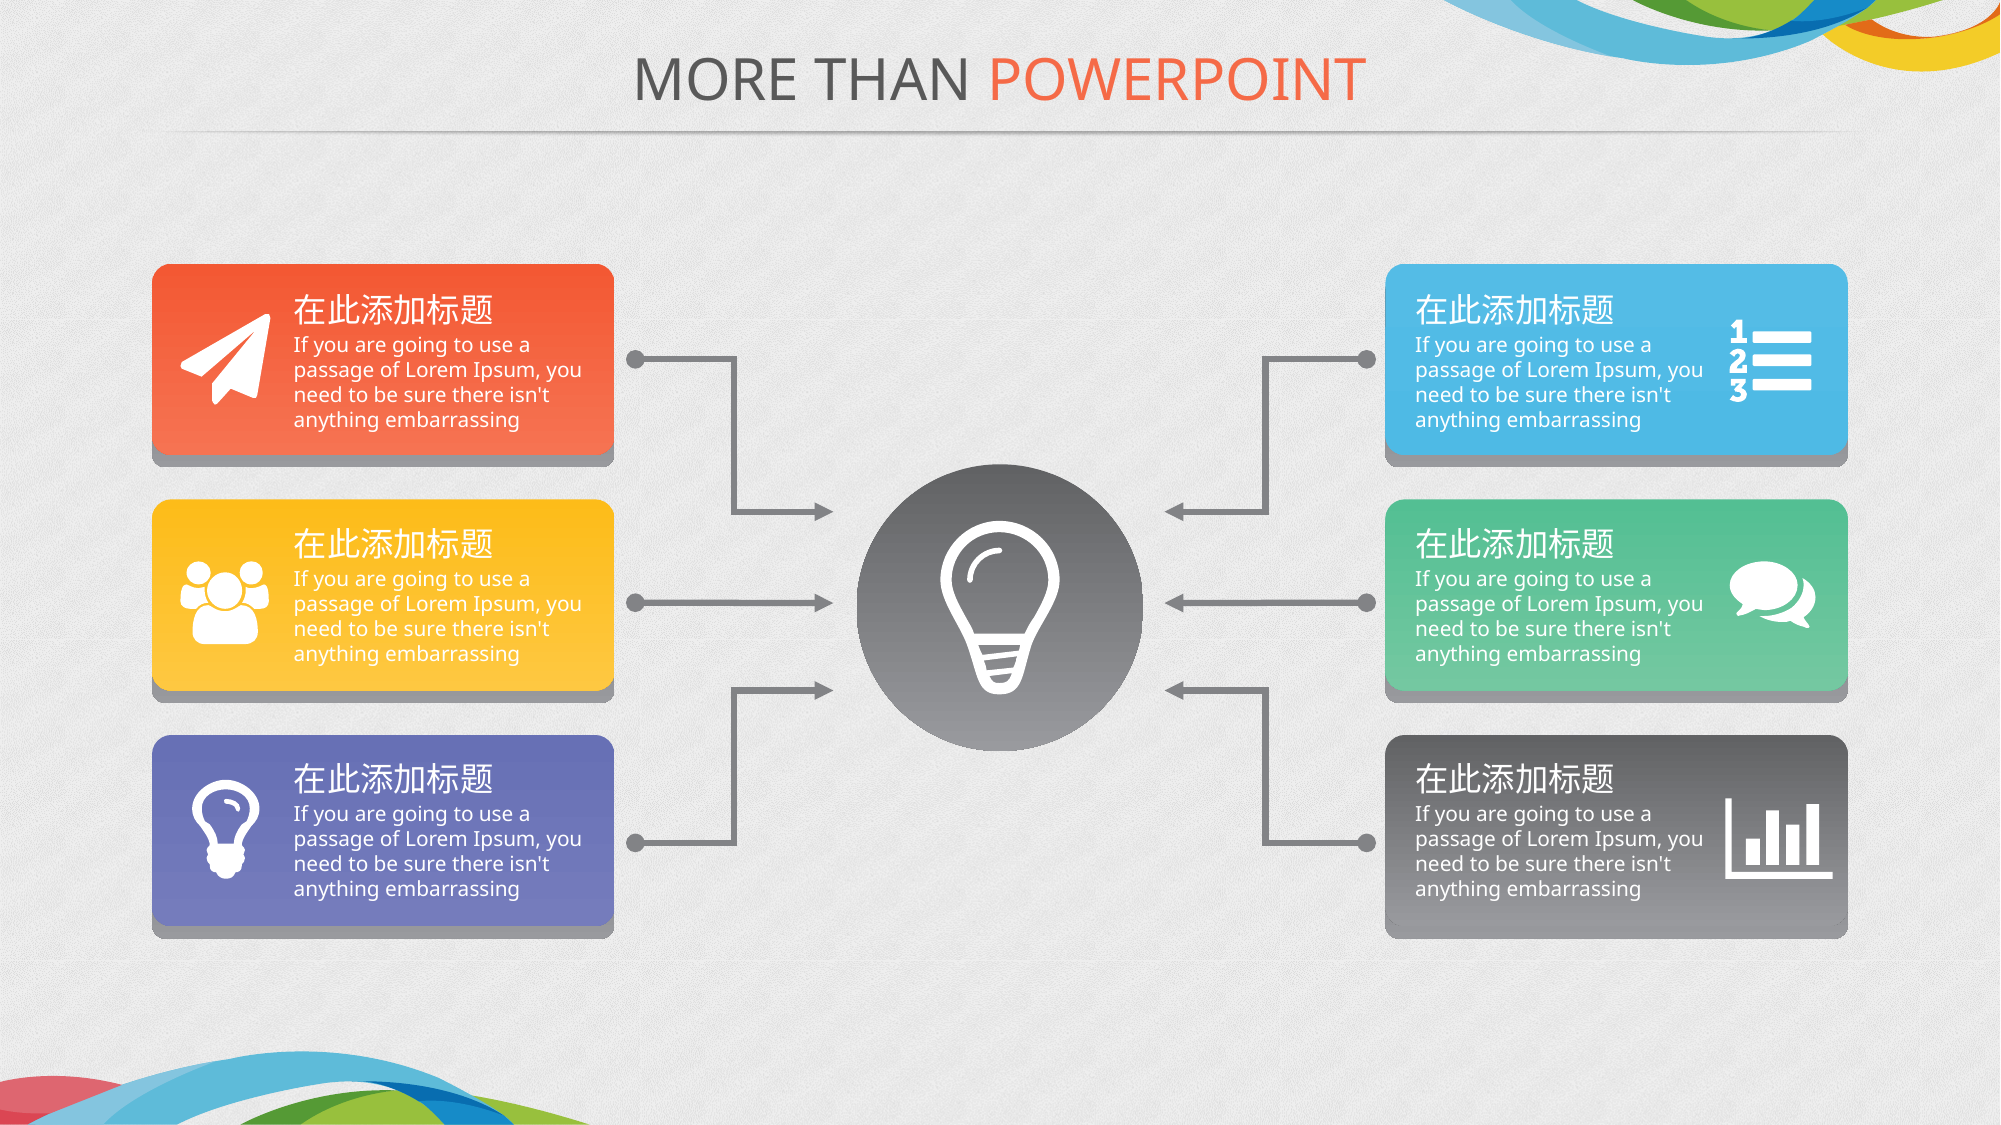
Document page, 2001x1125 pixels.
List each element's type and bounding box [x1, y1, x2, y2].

text_box [151, 690, 834, 939]
text_box [151, 499, 834, 690]
text_box [0, 0, 2000, 1125]
picture [124, 131, 1893, 139]
text_box [856, 464, 1144, 751]
text_box [1164, 499, 1848, 690]
text_box [1164, 690, 1848, 939]
text_box [1164, 263, 1848, 499]
text_box [151, 263, 834, 499]
